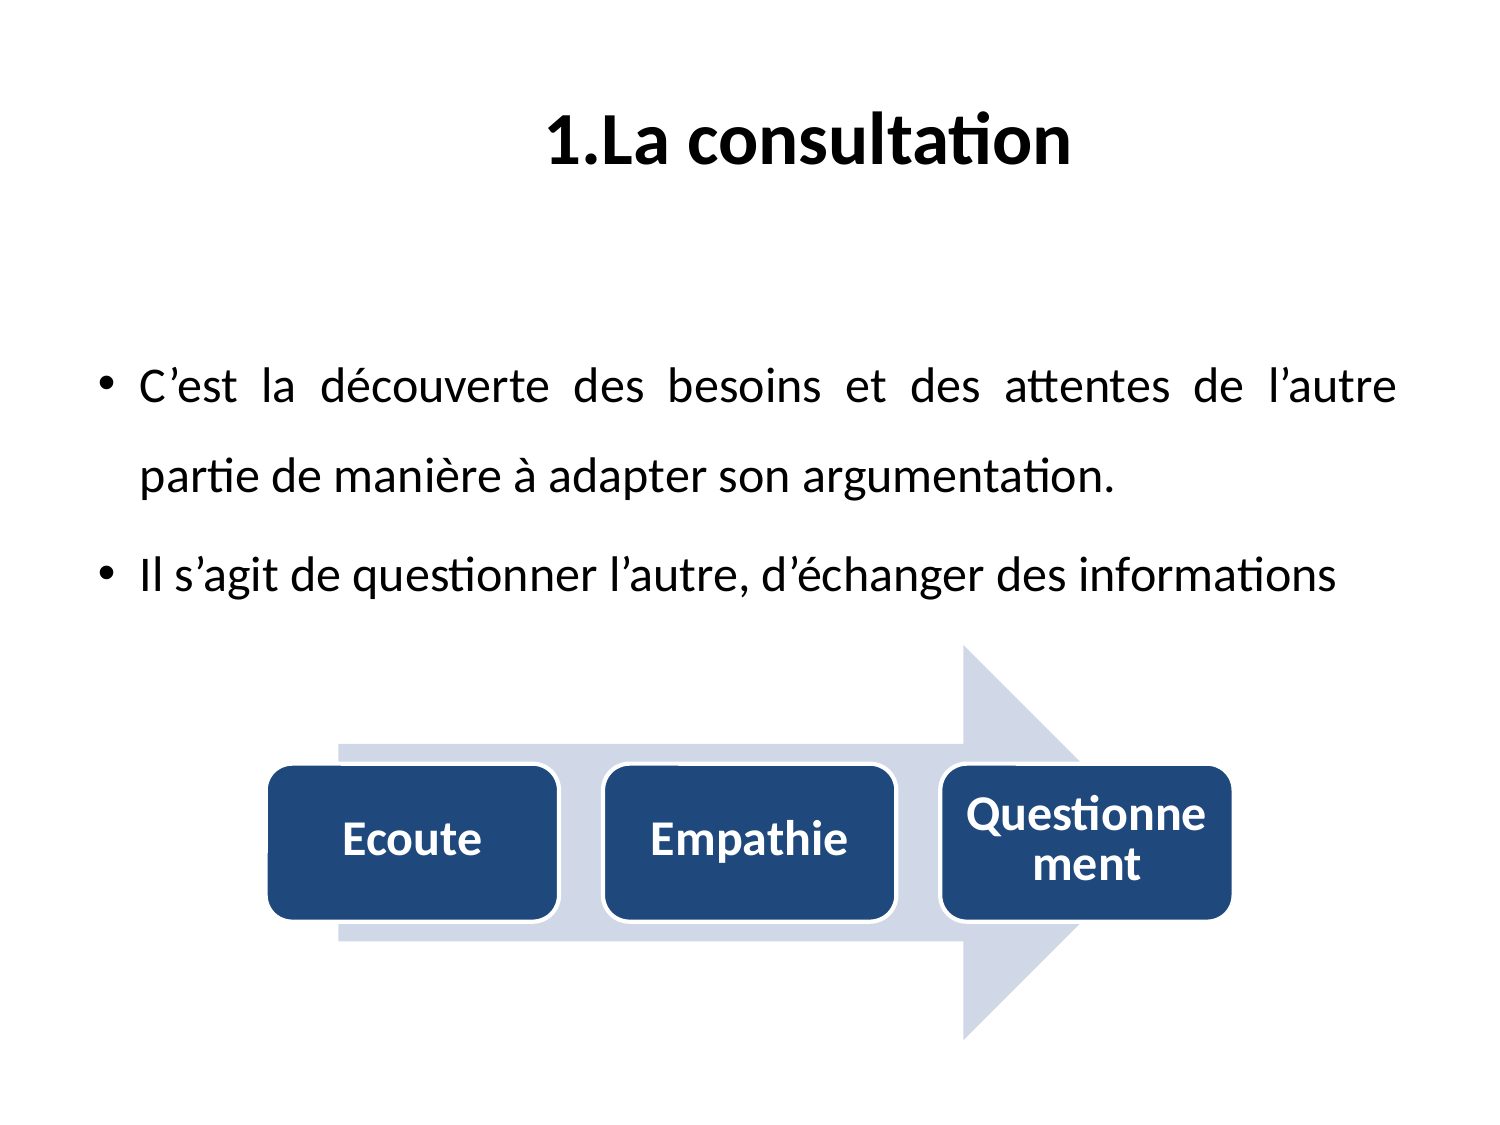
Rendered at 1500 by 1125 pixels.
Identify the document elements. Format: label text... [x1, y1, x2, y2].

list C’est la découverte des besoins et des attentes de l’autre partie de manière à adapter son argumentation. Il s’agit de questionner l’autre, d’échanger des informations [64, 314, 1414, 723]
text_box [265, 644, 1234, 1041]
text_box 1.La consultation [234, 81, 1383, 187]
